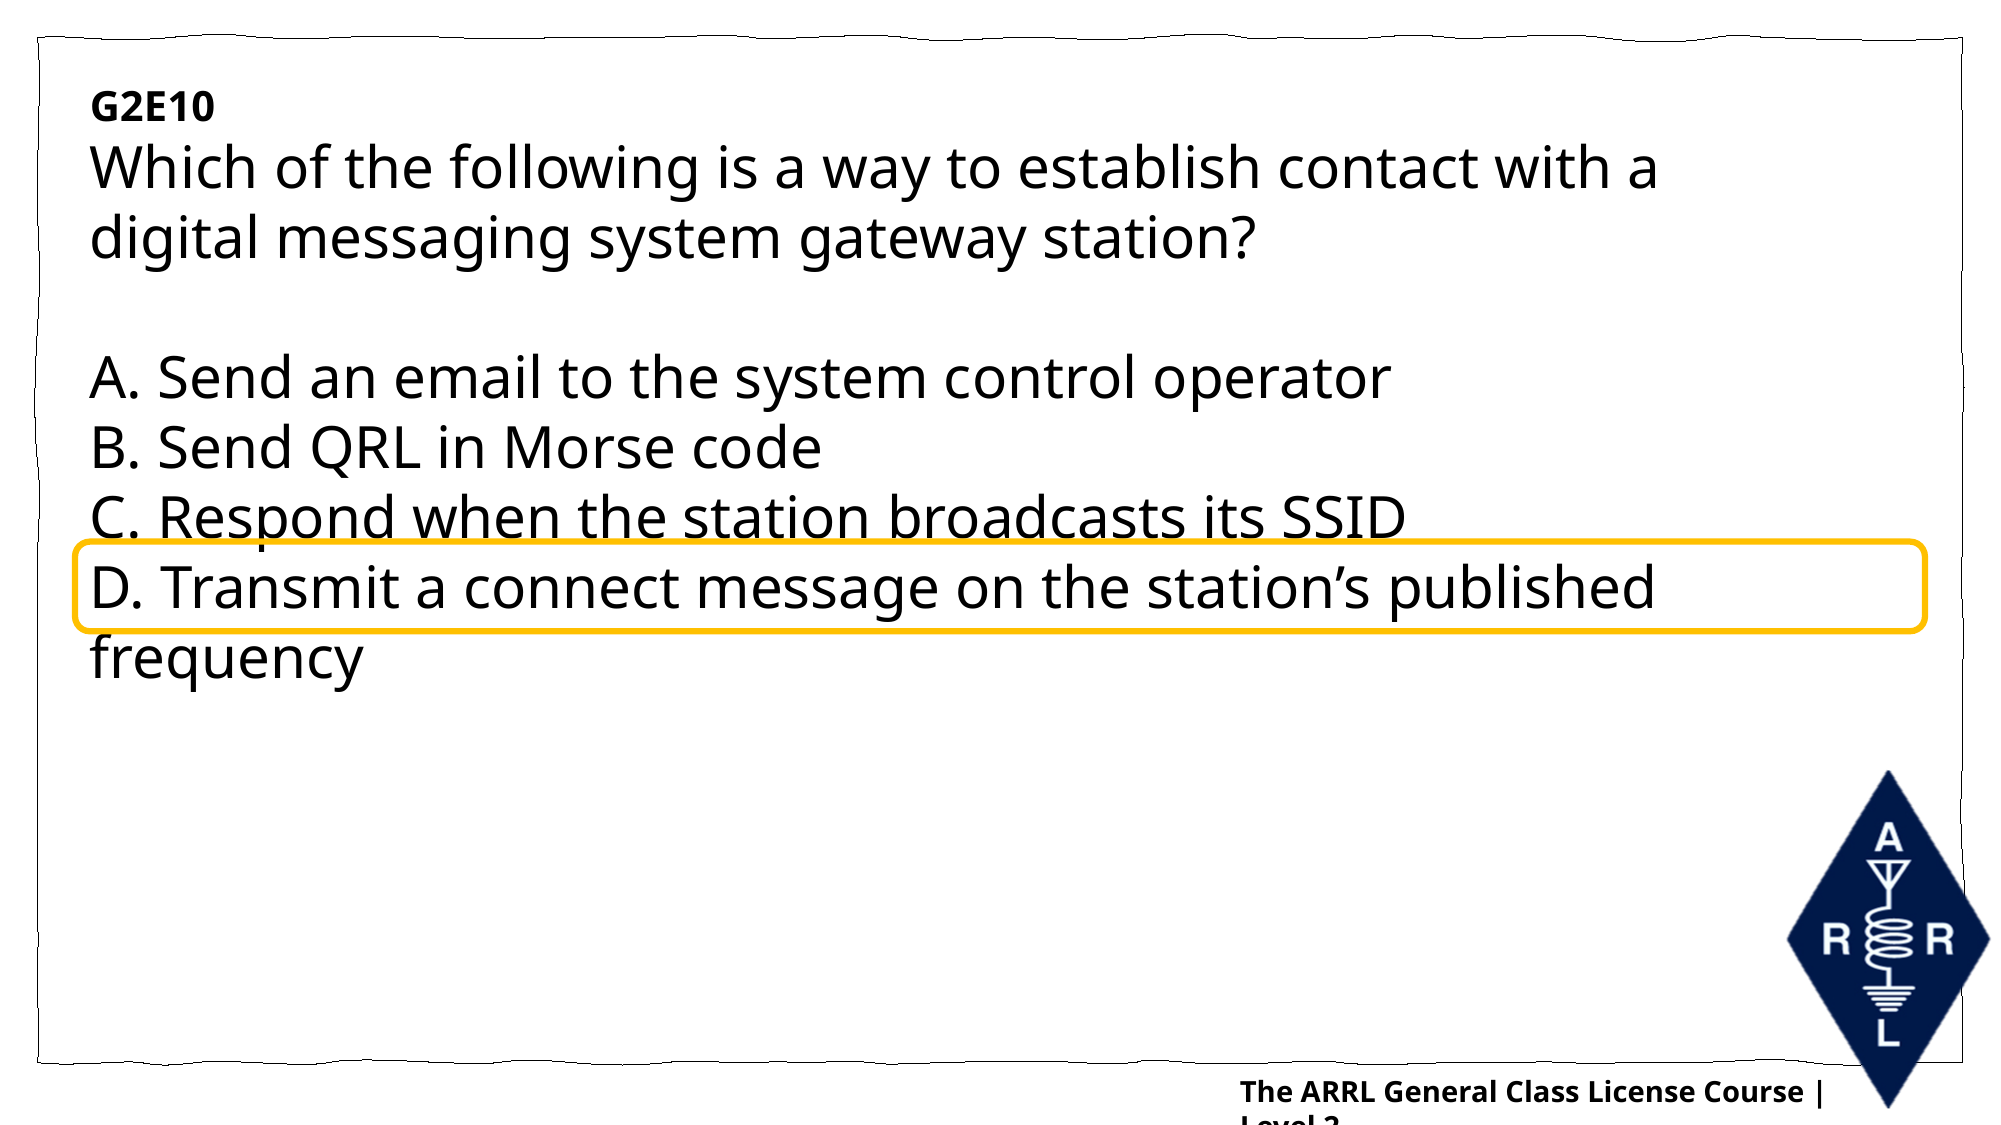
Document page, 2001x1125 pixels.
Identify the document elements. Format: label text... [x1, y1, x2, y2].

text_box [73, 540, 1927, 633]
picture [1773, 752, 1999, 1125]
text_box G2E10 Which of the following is a way to establish contact with a digital messaging system gateway station? A. Send an email to the system control operator B. Send QRL in Morse code C. Respond when the station broadcasts its SSID D. Transmit a connect message on the station’s published frequency [75, 72, 1850, 548]
text_box G2E10 Which of the following is a way to establish contact with a digital messaging system gateway station? A. Send an email to the system control operator B. Send QRL in Morse code C. Respond when the station broadcasts its SSID D. Transmit a connect message on the station’s published frequency [75, 625, 1850, 698]
